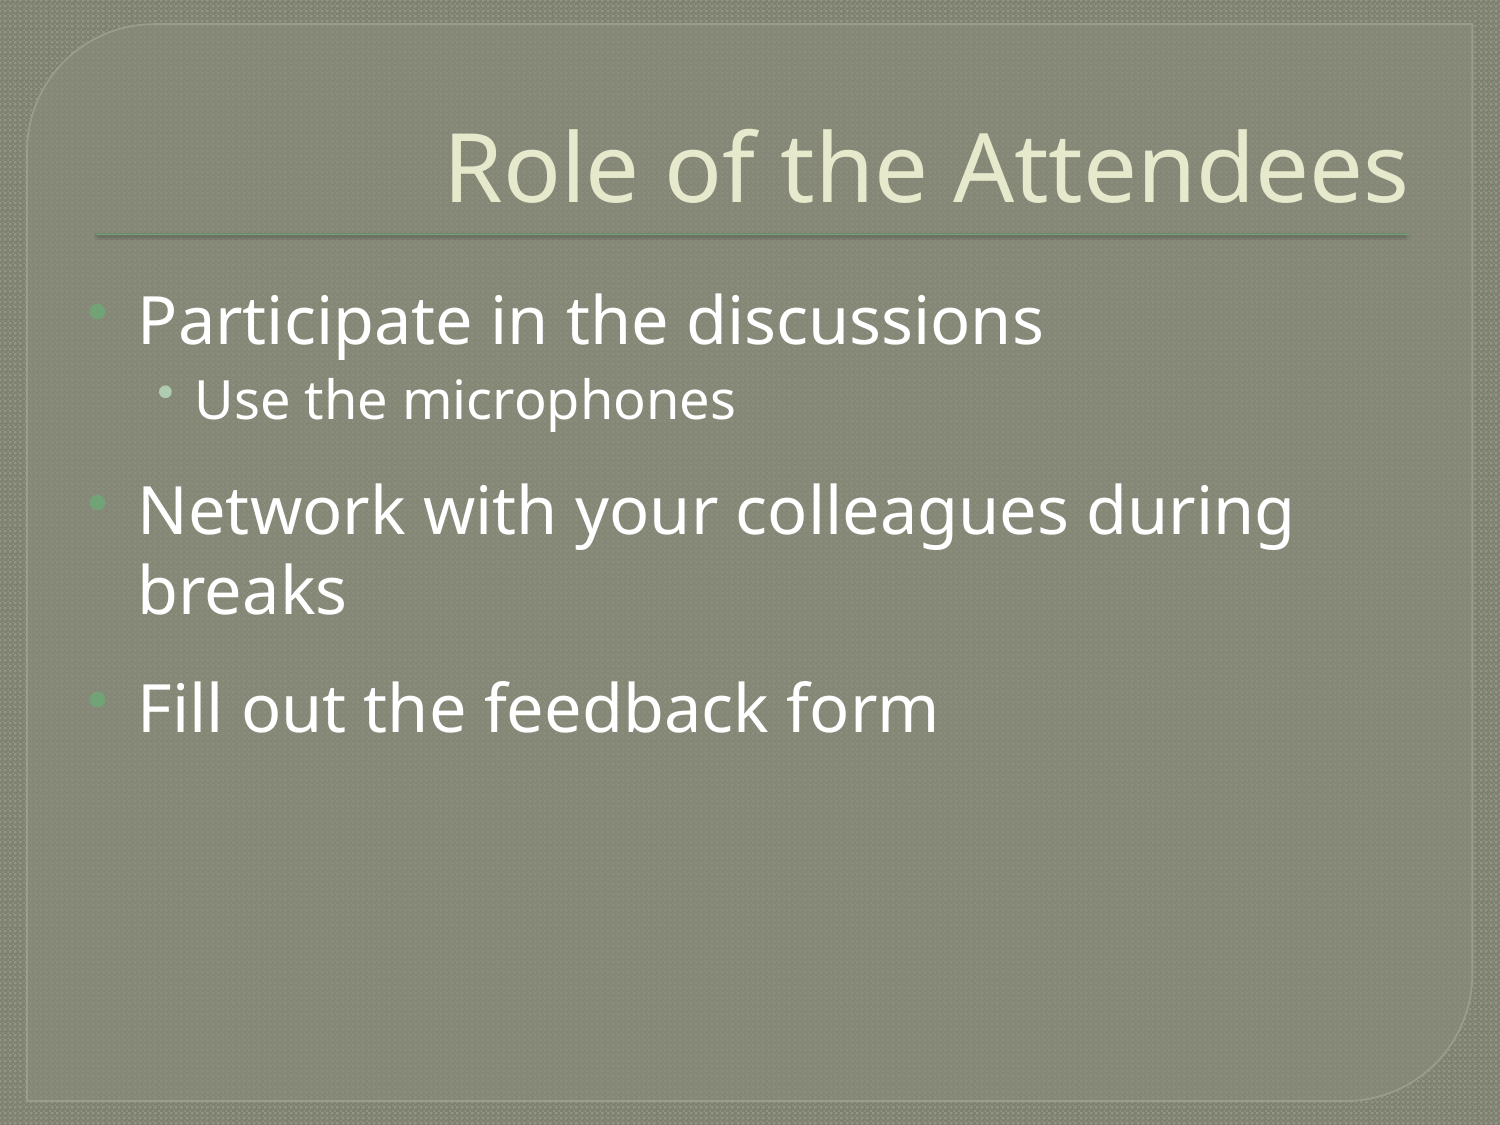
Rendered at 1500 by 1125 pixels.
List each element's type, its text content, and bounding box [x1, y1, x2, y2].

list Participate in the discussions Use the microphones Network with your colleagues during breaks Fill out the feedback form [75, 270, 1425, 1013]
title Role of the Attendees [75, 41, 1425, 230]
